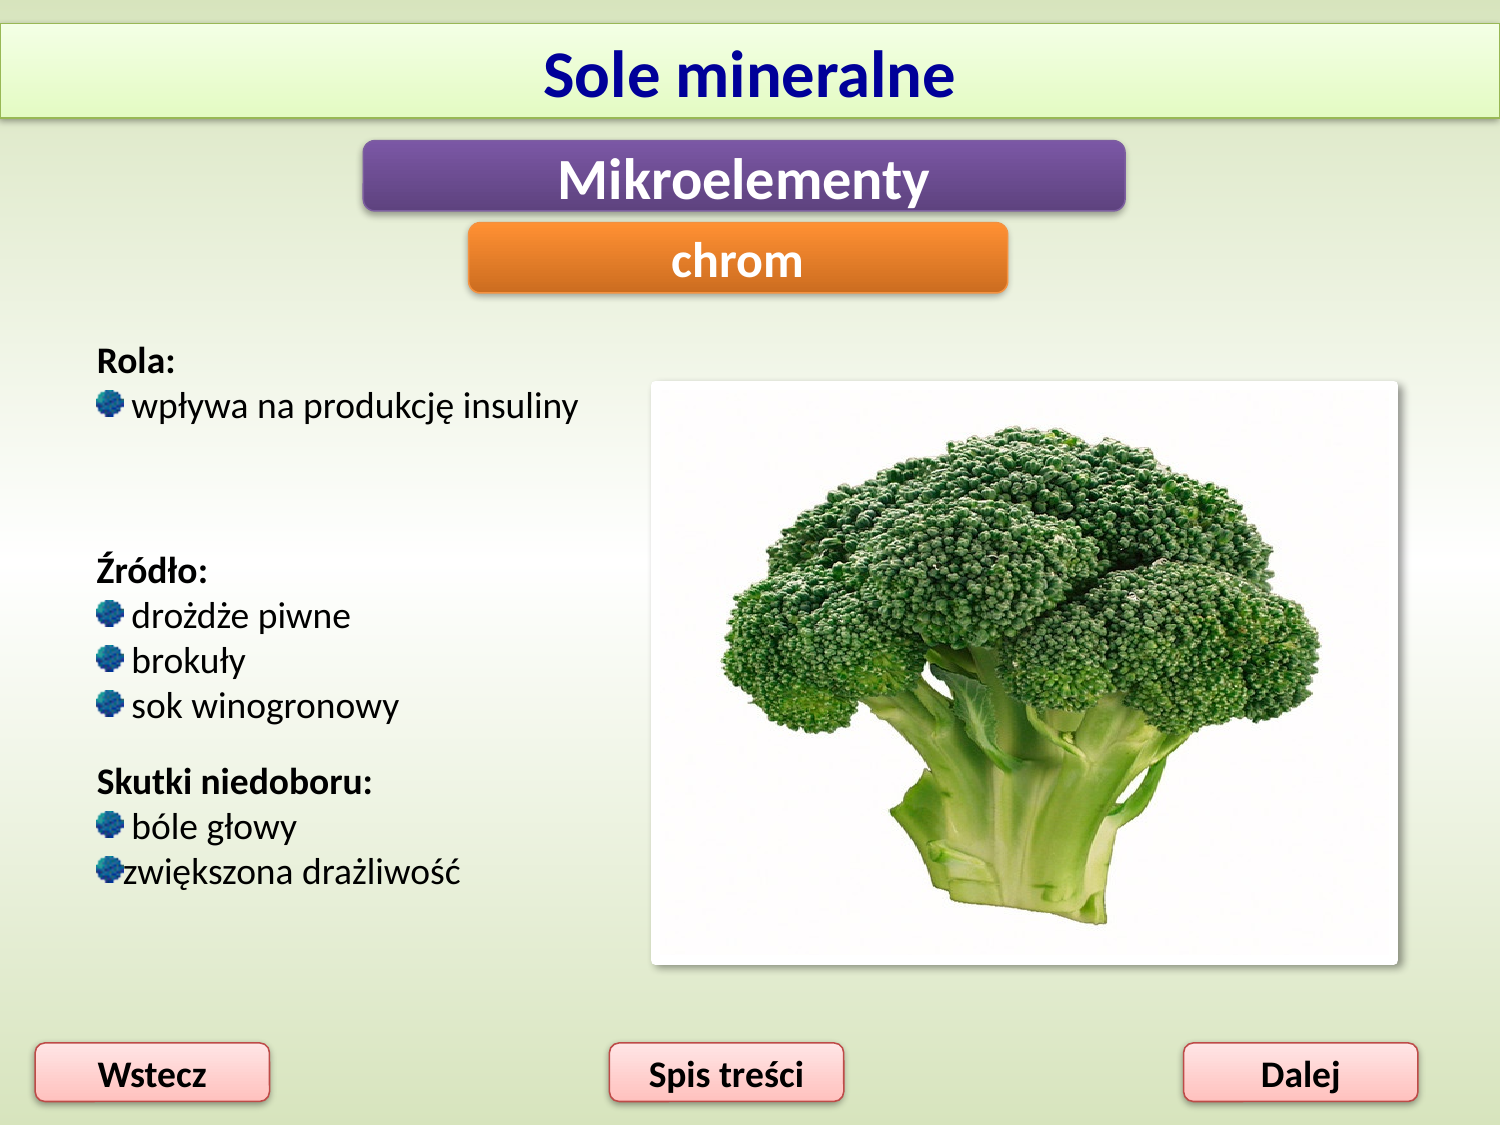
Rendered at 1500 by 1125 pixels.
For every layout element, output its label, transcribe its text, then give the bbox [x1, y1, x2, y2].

text_box Sole mineralne [0, 23, 1500, 119]
text_box Wstecz [34, 1042, 271, 1103]
picture [96, 645, 124, 672]
text_box chrom [467, 221, 1009, 294]
text_box Dalej [1182, 1042, 1419, 1103]
picture [96, 856, 124, 883]
picture [96, 600, 124, 627]
picture [96, 690, 124, 717]
text_box [653, 383, 1396, 962]
picture [96, 390, 124, 417]
picture [96, 811, 124, 838]
text_box Spis treści [608, 1042, 845, 1103]
text_box Źródło: drożdże piwne brokuły sok winogronowy [81, 538, 652, 734]
text_box Mikroelementy [362, 139, 1126, 212]
text_box Rola: wpływa na produkcję insuliny [82, 328, 903, 434]
text_box Skutki niedoboru: bóle głowy zwiększona drażliwość [82, 749, 652, 900]
